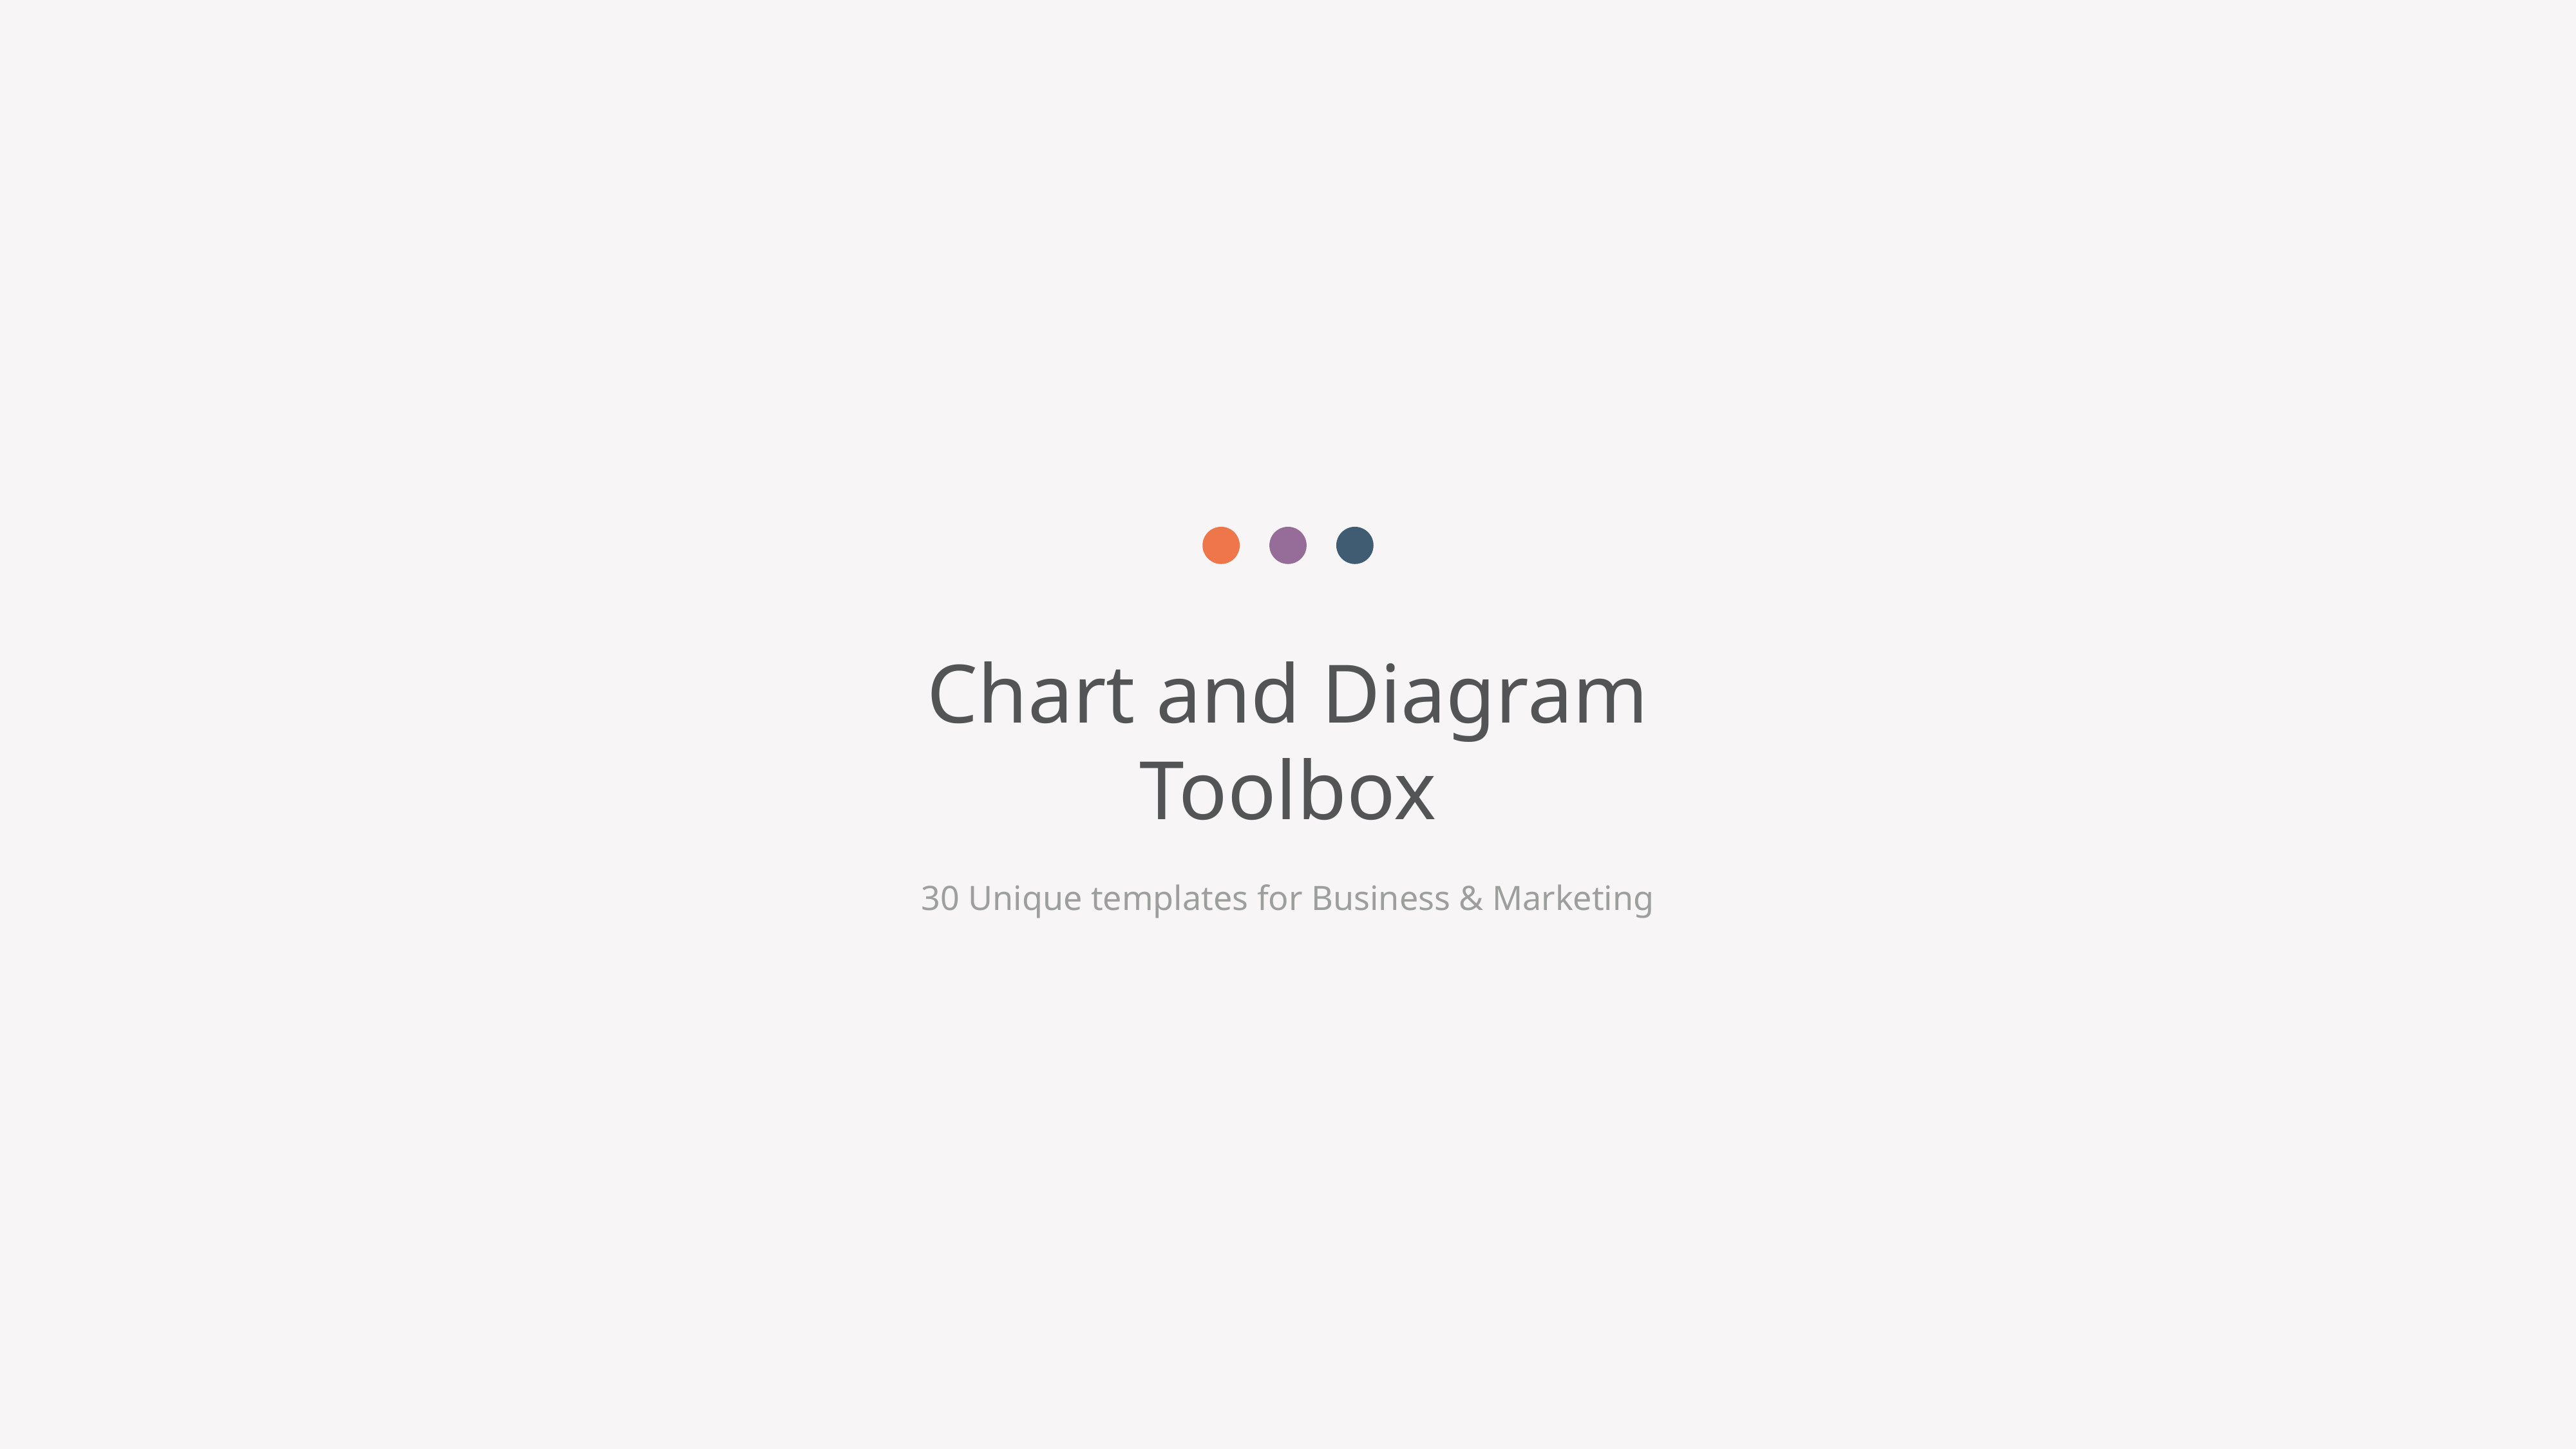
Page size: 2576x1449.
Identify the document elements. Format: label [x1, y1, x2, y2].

text_box [887, 526, 1689, 923]
